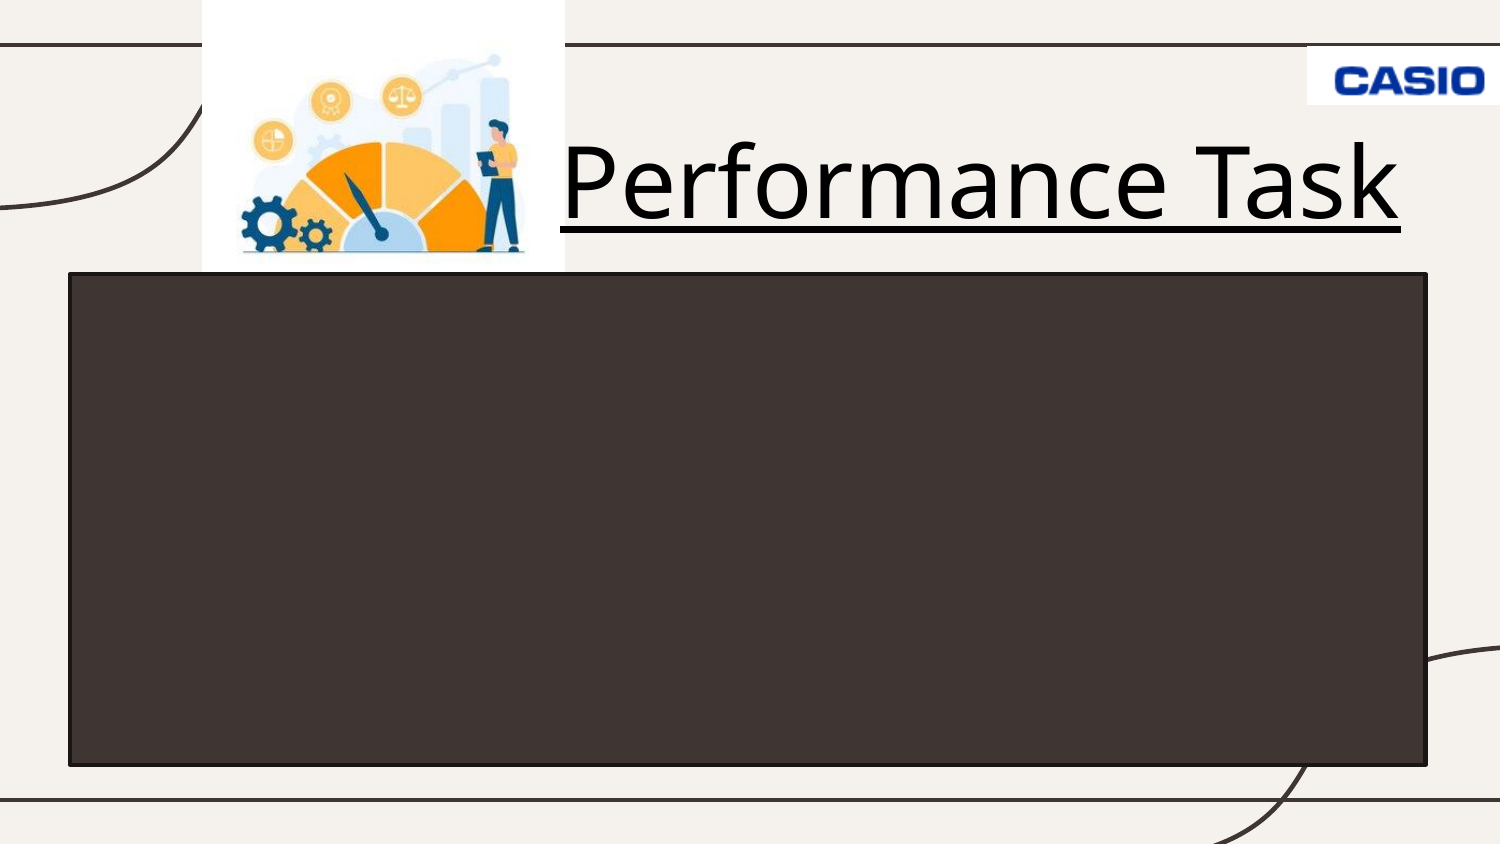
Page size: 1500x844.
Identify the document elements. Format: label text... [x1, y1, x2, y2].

picture [1307, 46, 1500, 105]
text_box [70, 274, 1426, 765]
text_box Performance Task [569, 43, 1500, 224]
picture [202, 0, 565, 335]
